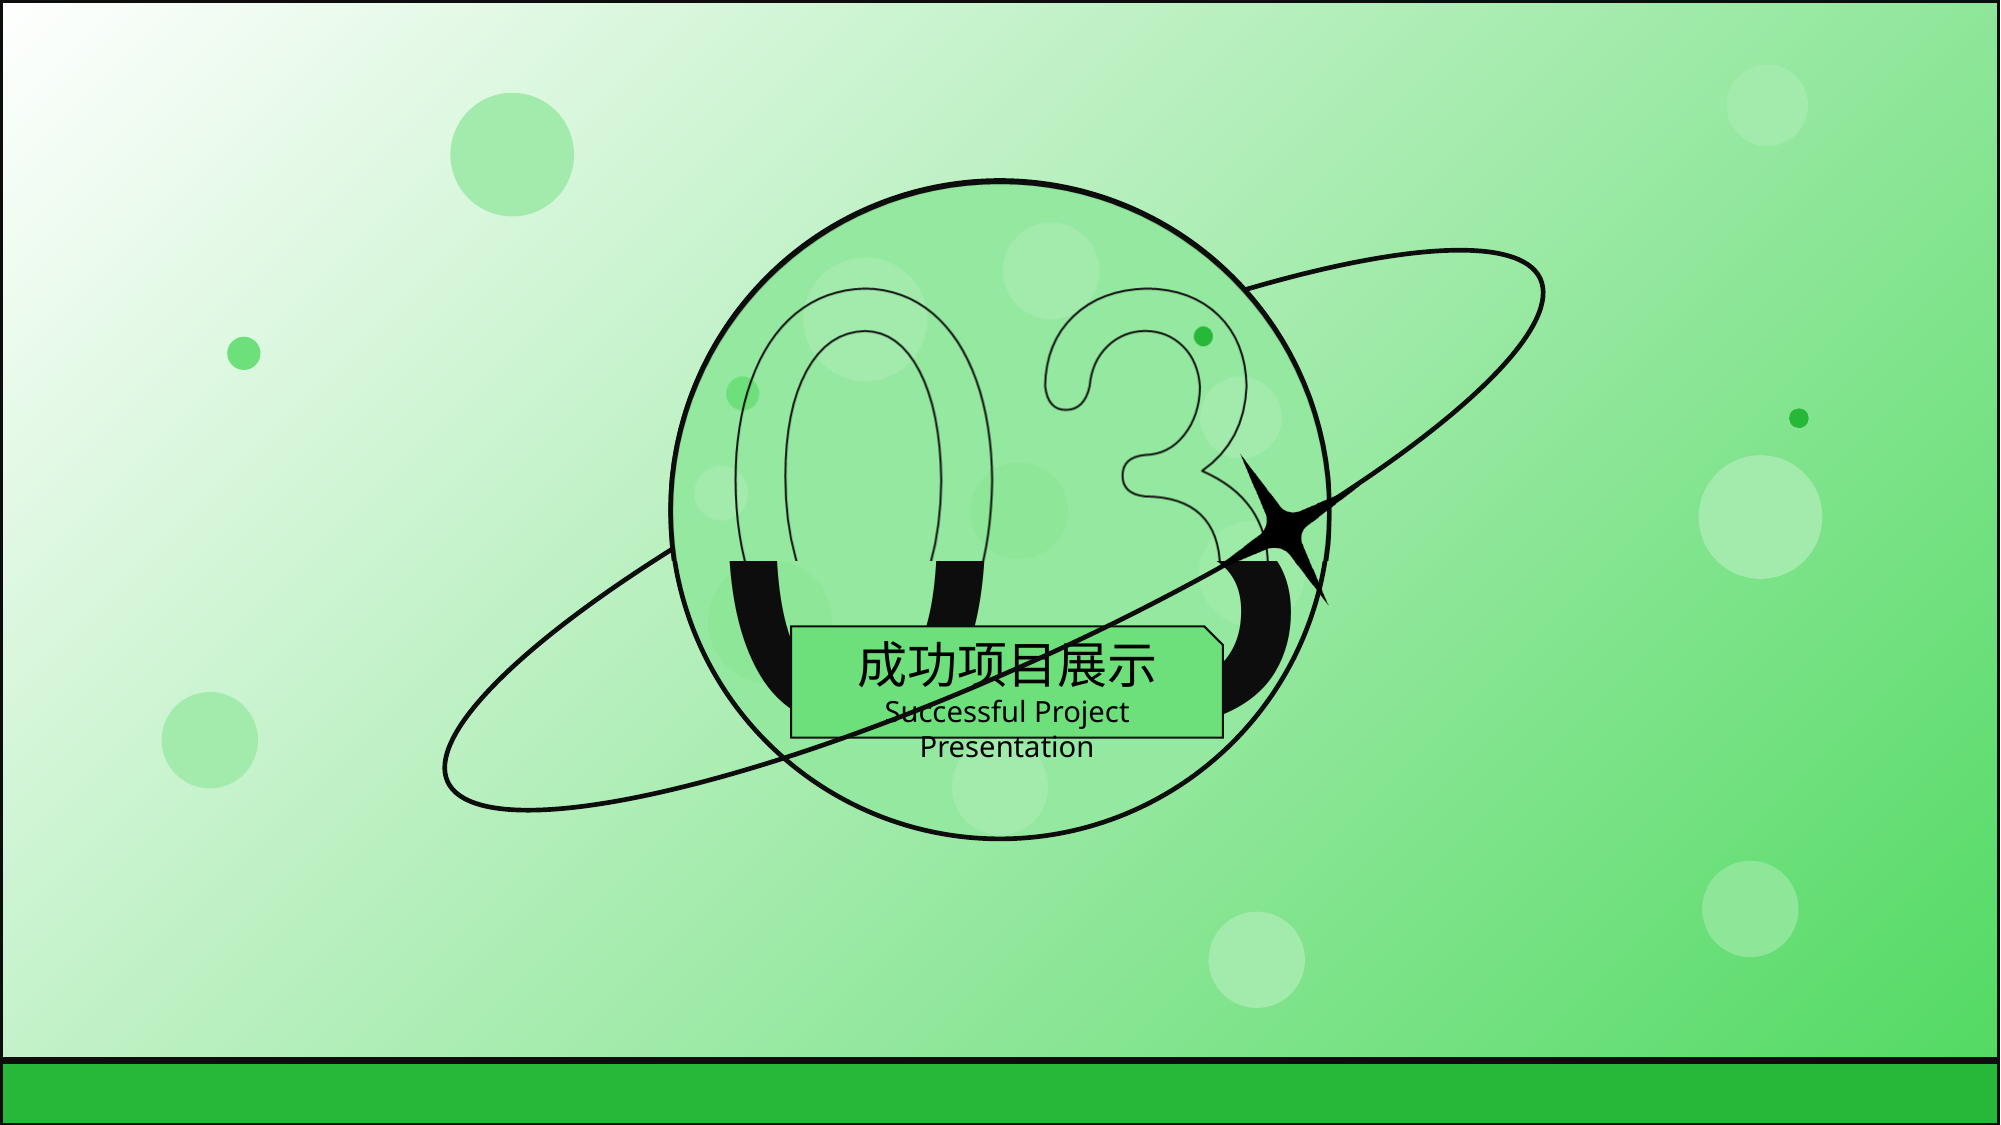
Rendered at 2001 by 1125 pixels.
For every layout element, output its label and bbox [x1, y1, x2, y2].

text_box [161, 64, 1823, 1008]
text_box [0, 0, 2000, 1059]
text_box [0, 1059, 2000, 1125]
